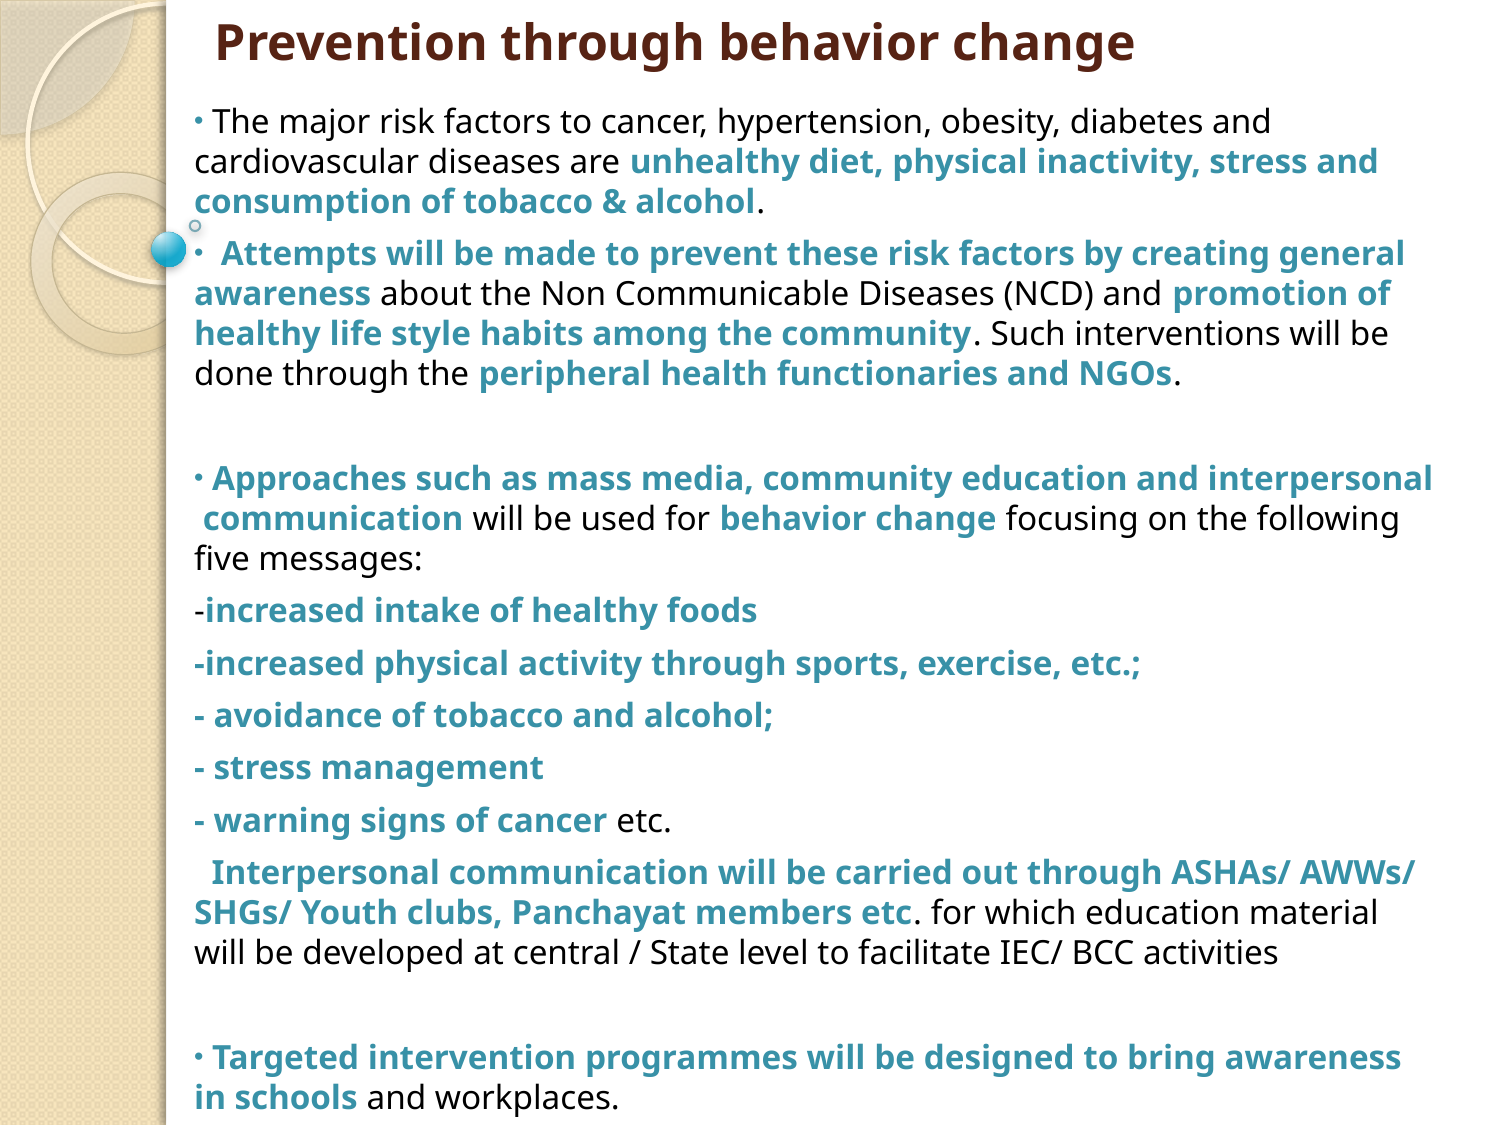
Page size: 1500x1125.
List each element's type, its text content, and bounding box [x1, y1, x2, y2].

subtitle The major risk factors to cancer, hypertension, obesity, diabetes and cardiovascular diseases are unhealthy diet, physical inactivity, stress and consumption of tobacco & alcohol. Attempts will be made to prevent these risk factors by creating general awareness about the Non Communicable Diseases (NCD) and promotion of healthy life style habits among the community. Such interventions will be done through the peripheral health functionaries and NGOs. Approaches such as mass media, community education and interpersonal communication will be used for behavior change focusing on the following five messages: -increased intake of healthy foods -increased physical activity through sports, exercise, etc.; - avoidance of tobacco and alcohol; - stress management - warning signs of cancer etc. Interpersonal communication will be carried out through ASHAs/ AWWs/ SHGs/ Youth clubs, Panchayat members etc. for which education material will be developed at central / State level to facilitate IEC/ BCC activities Targeted intervention programmes will be designed to bring awareness in schools and workplaces. [174, 99, 1450, 1050]
title Prevention through behavior change [200, 37, 1388, 99]
